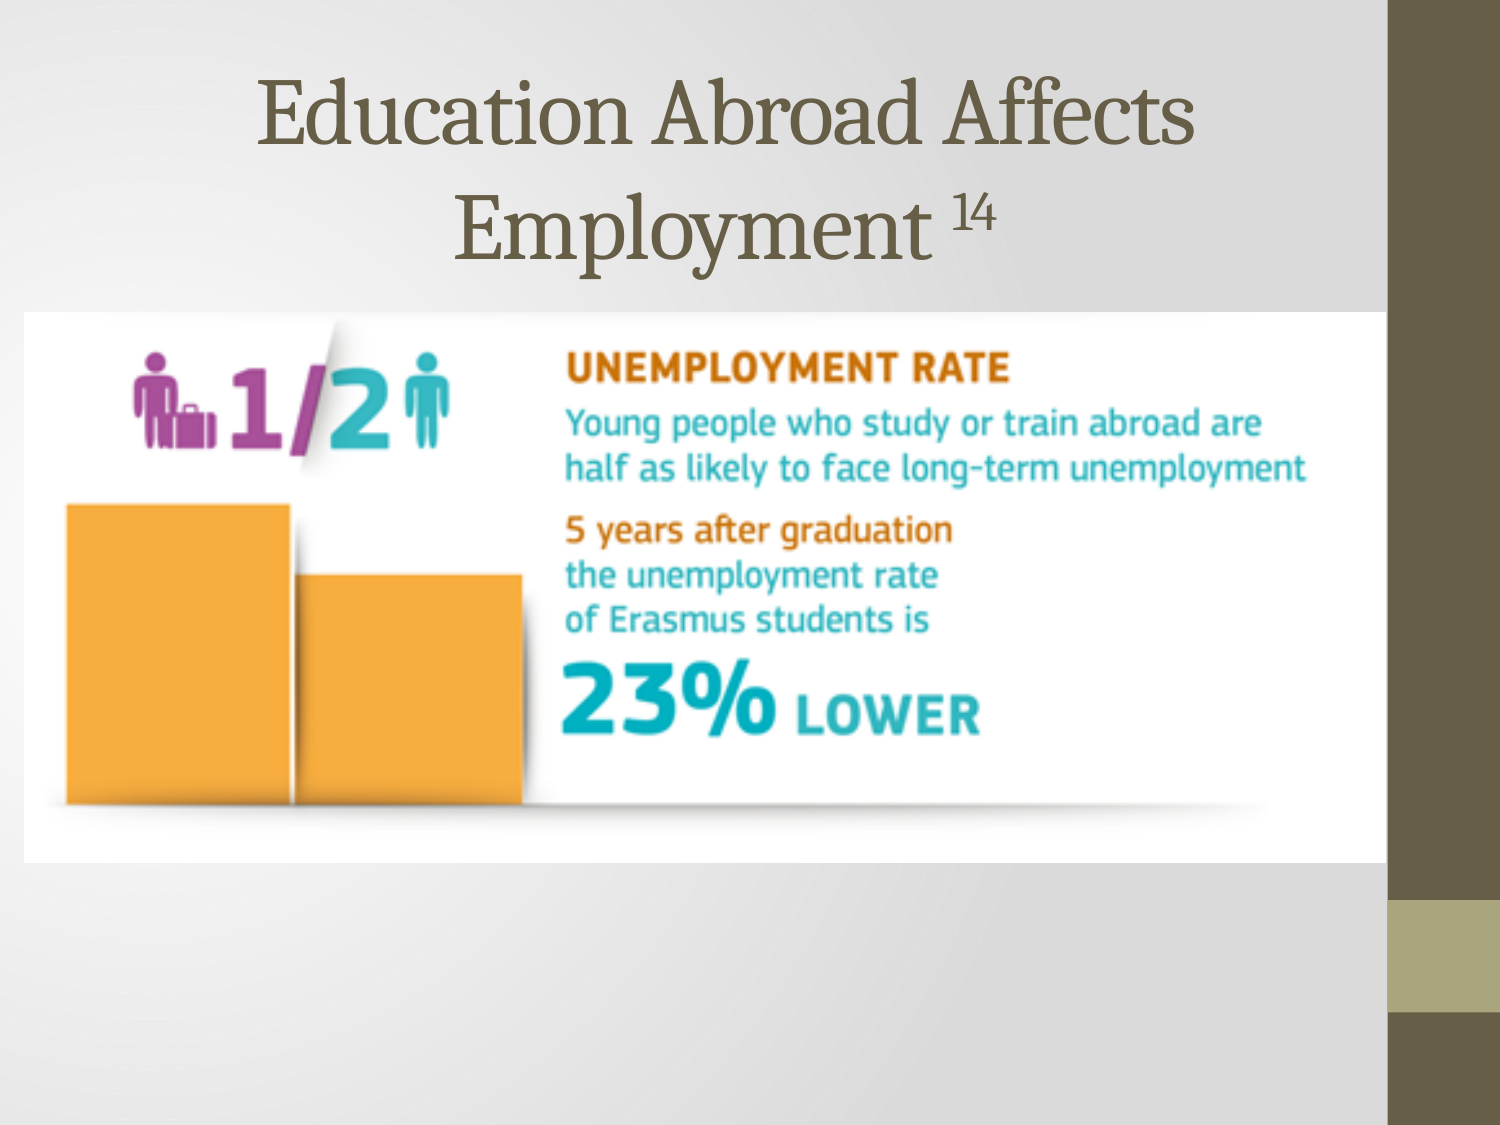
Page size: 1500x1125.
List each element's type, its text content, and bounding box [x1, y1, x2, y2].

title [75, 45, 1325, 233]
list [24, 311, 1387, 863]
text_box Education Abroad Affects Employment 14 [99, 70, 1350, 258]
